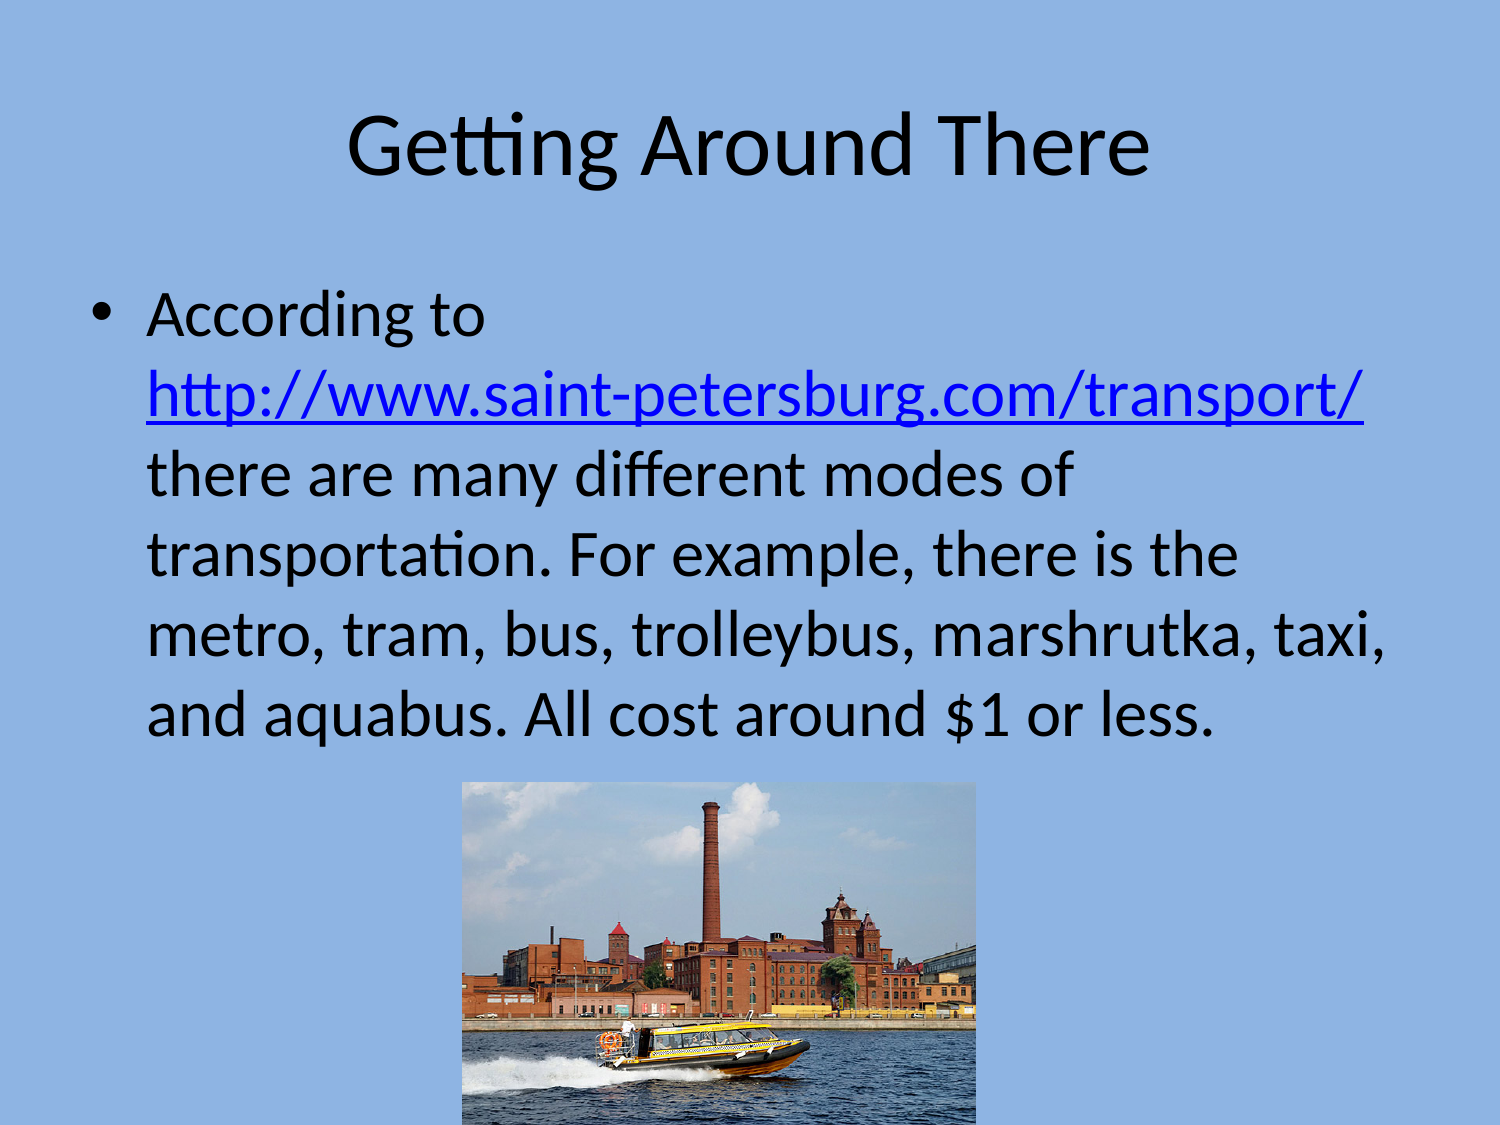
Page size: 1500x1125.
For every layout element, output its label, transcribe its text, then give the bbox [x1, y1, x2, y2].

title Getting Around There [75, 45, 1425, 233]
picture [462, 782, 976, 1125]
list According to http://www.saint-petersburg.com/transport/ there are many different modes of transportation. For example, there is the metro, tram, bus, trolleybus, marshrutka, taxi, and aquabus. All cost around $1 or less. [75, 262, 1425, 1005]
